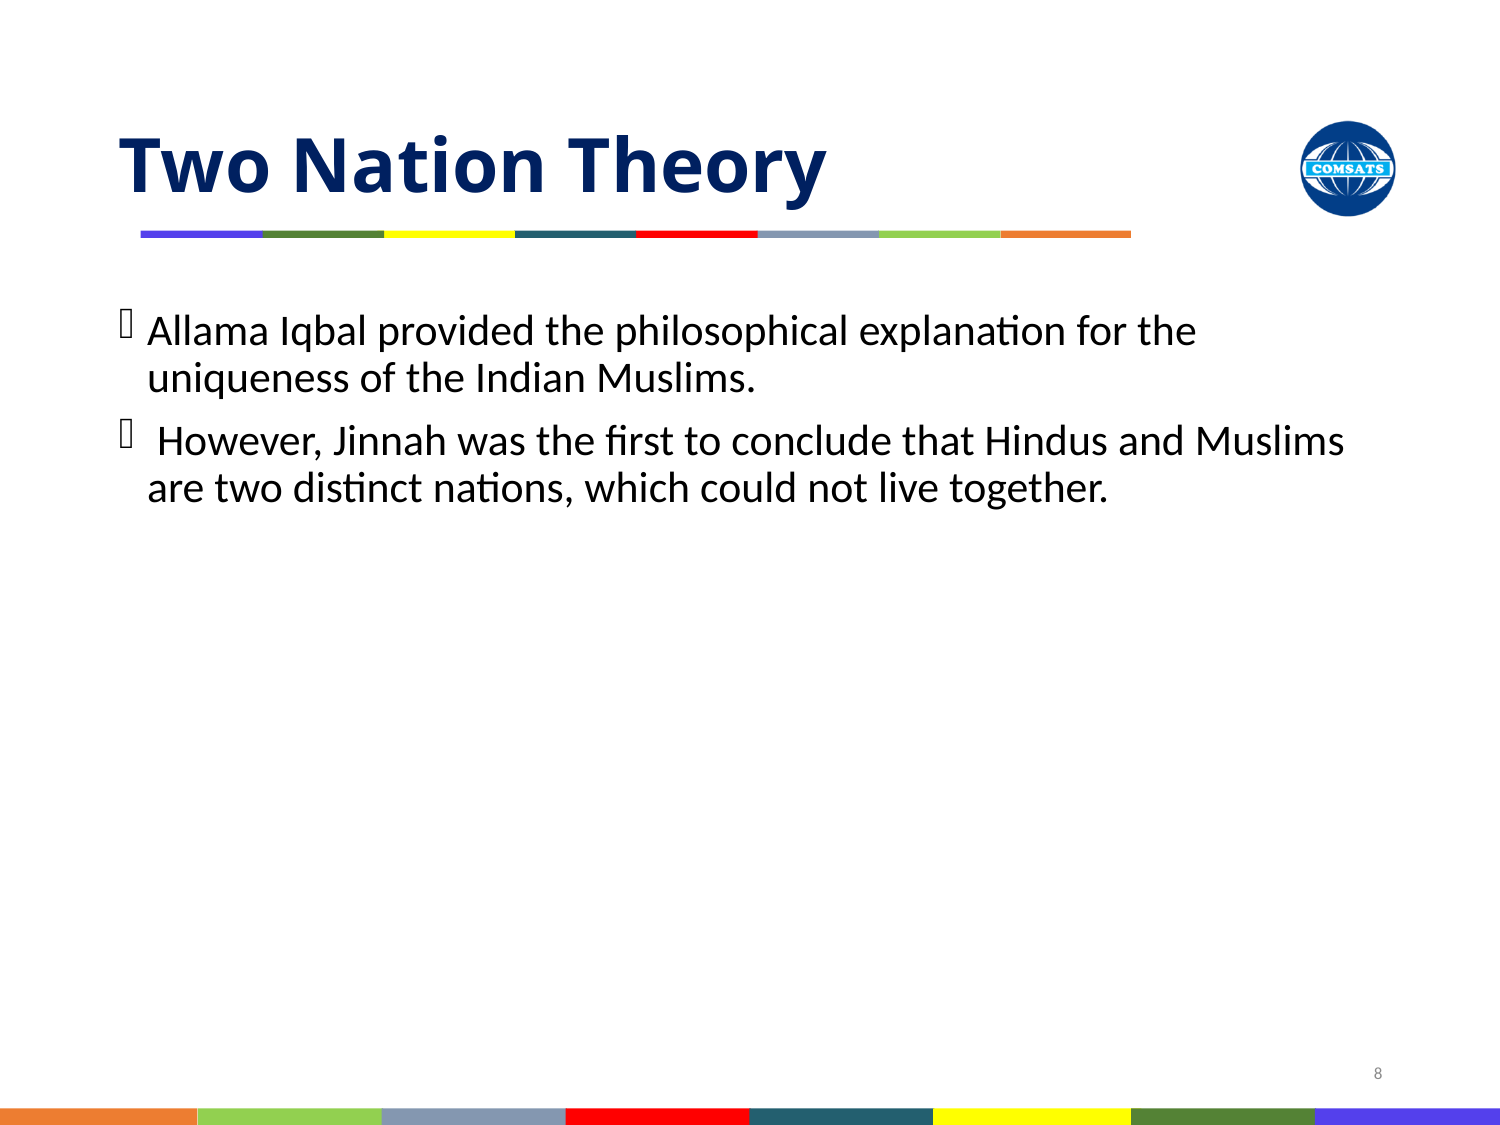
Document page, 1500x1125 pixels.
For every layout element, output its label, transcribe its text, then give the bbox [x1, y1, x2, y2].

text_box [140, 230, 1131, 239]
slide_number 8 [1060, 1042, 1398, 1103]
title Two Nation Theory [103, 60, 1398, 278]
list Allama Iqbal provided the philosophical explanation for the uniqueness of the Indian Muslims. However, Jinnah was the first to conclude that Hindus and Muslims are two distinct nations, which could not live together. [103, 299, 1398, 1014]
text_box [0, 1108, 1500, 1125]
